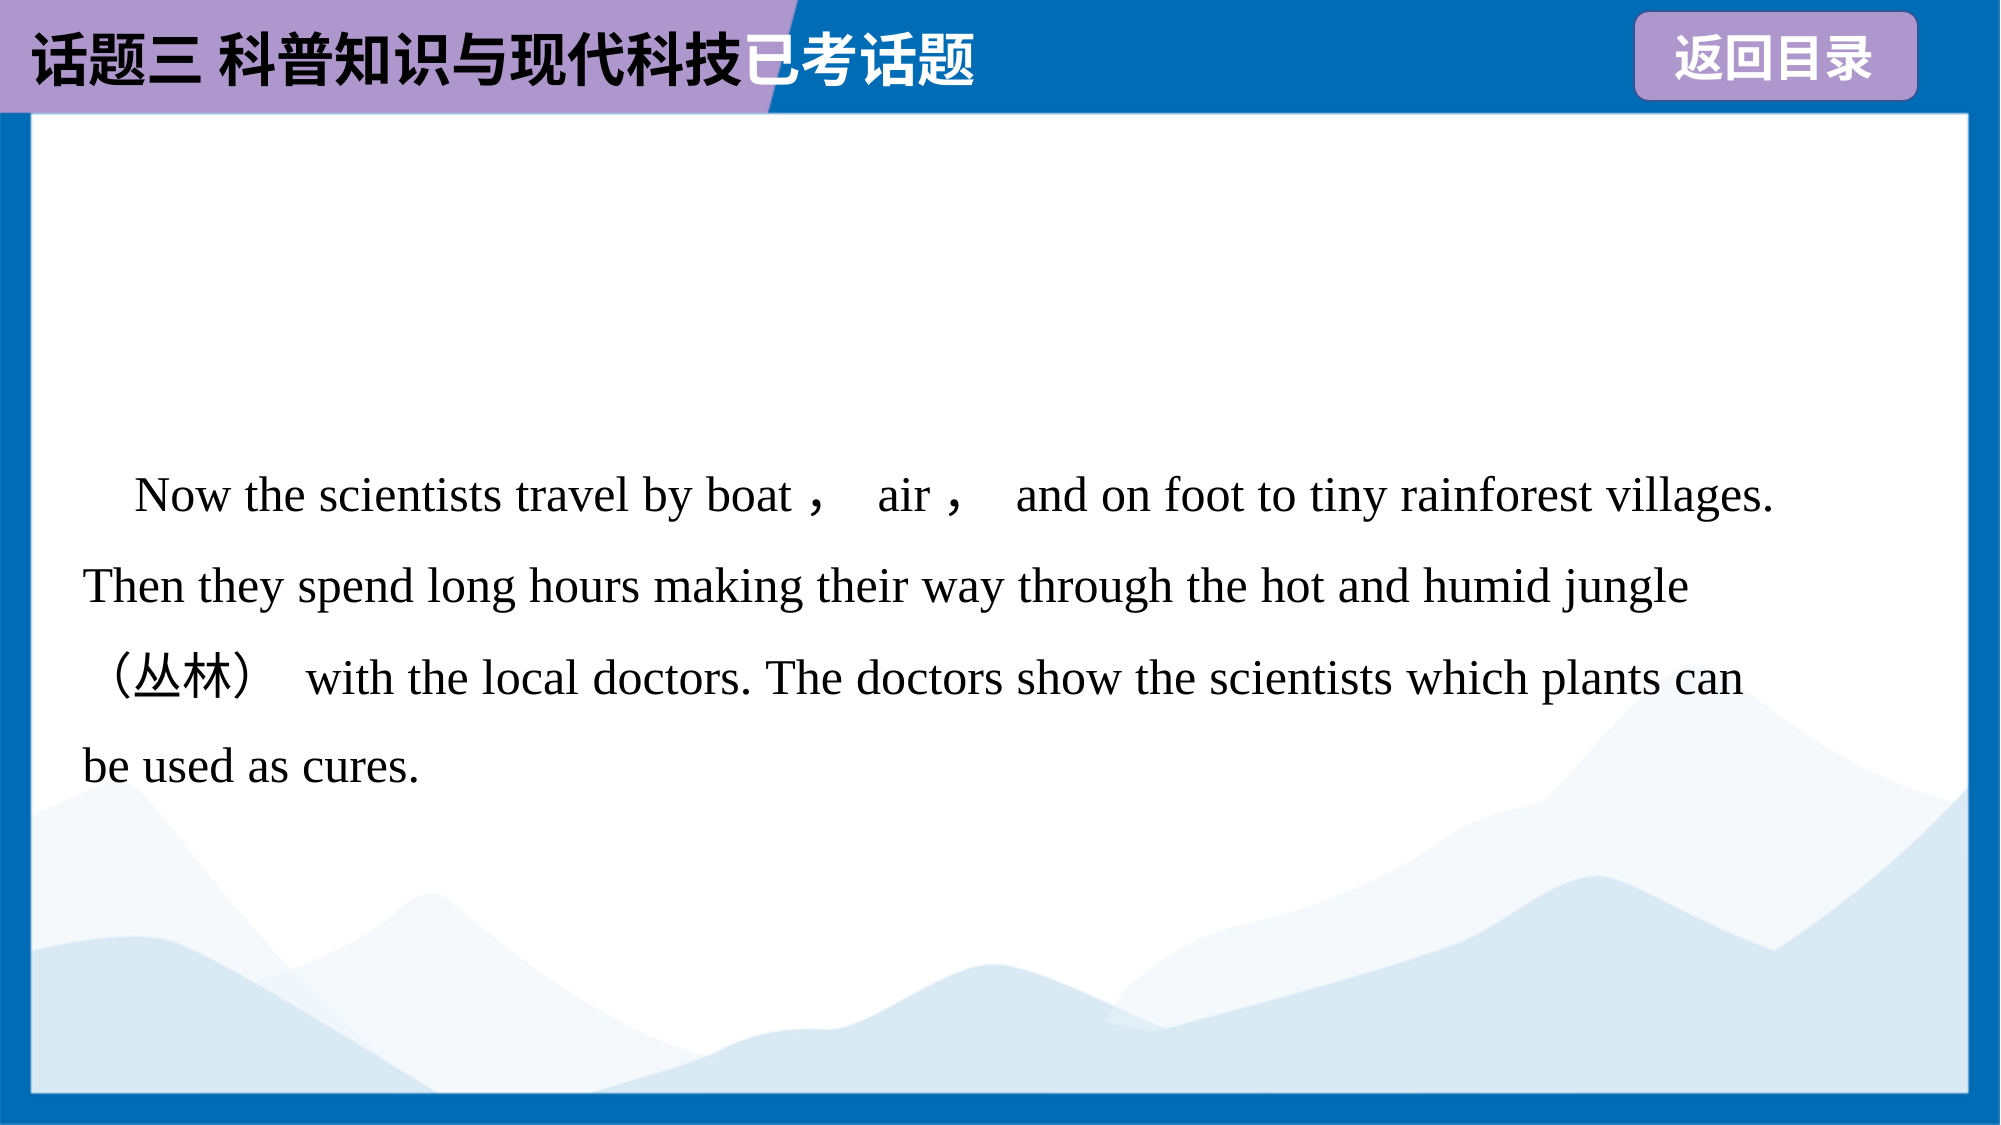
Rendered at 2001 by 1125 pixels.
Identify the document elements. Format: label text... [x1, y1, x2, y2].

picture [0, 0, 2000, 1125]
text_box Now the scientists travel by boat， air， and on foot to tiny rainforest villages. Then they spend long hours making their way through the hot and humid jungle （丛林） with the local doctors. The doctors show the scientists which plants can be used as cures. [82, 429, 1917, 783]
